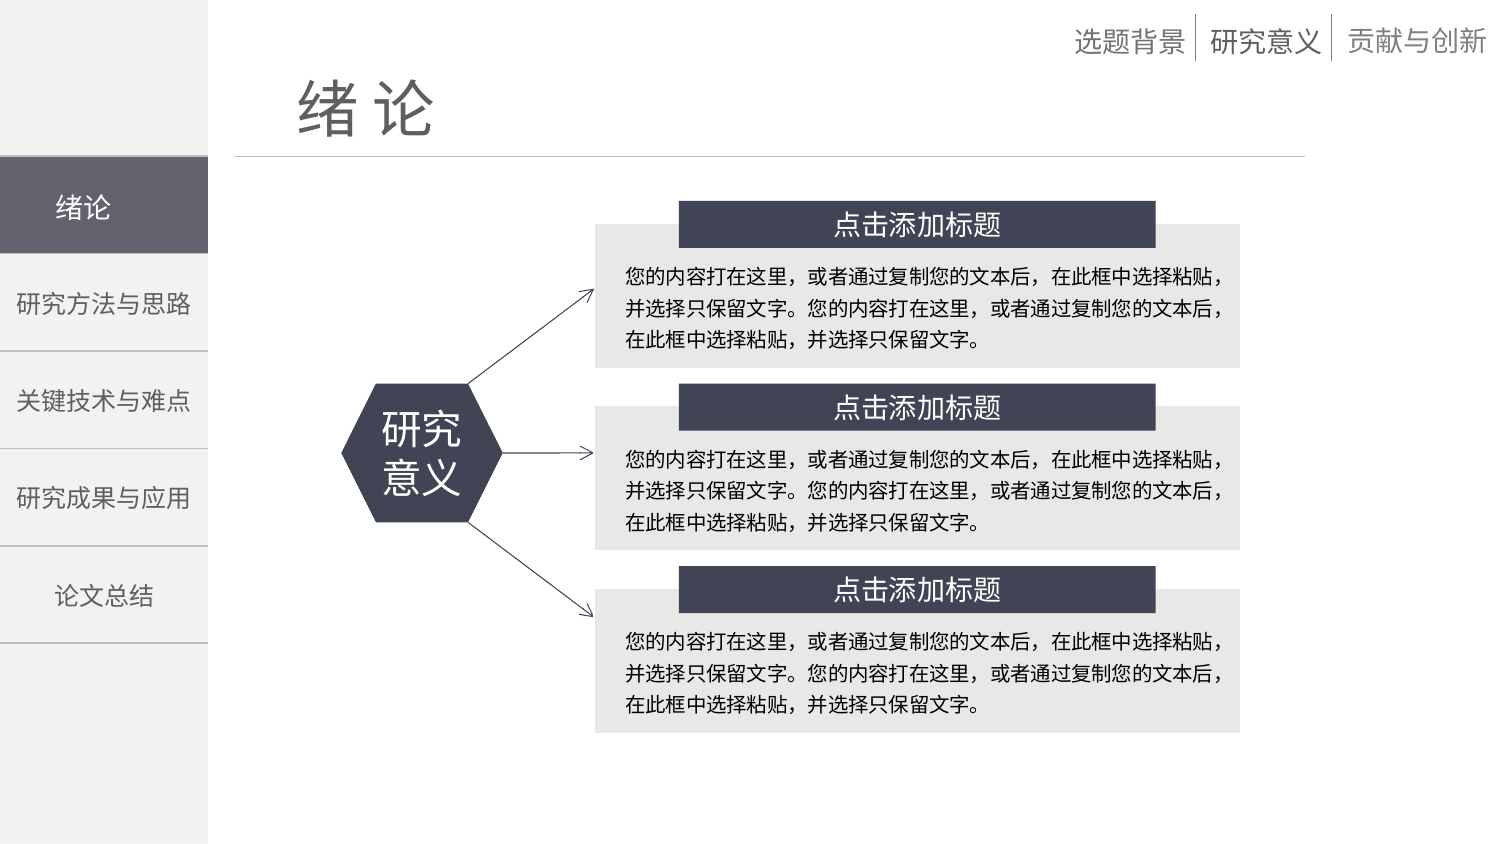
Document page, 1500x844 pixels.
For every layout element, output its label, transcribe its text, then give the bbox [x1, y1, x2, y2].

text_box [593, 587, 1242, 735]
text_box [593, 404, 1242, 553]
text_box 研究意义 [340, 382, 504, 524]
text_box 点击添加标题 [678, 565, 1157, 614]
text_box 点击添加标题 [678, 200, 1157, 249]
text_box 您的内容打在这里，或者通过复制您的文本后，在此框中选择粘贴，并选择只保留文字。您的内容打在这里，或者通过复制您的文本后，在此框中选择粘贴，并选择只保留文字。 [616, 434, 1232, 539]
text_box 您的内容打在这里，或者通过复制您的文本后，在此框中选择粘贴，并选择只保留文字。您的内容打在这里，或者通过复制您的文本后，在此框中选择粘贴，并选择只保留文字。 [616, 617, 1232, 722]
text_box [467, 522, 595, 618]
text_box [593, 222, 1242, 370]
text_box 点击添加标题 [678, 383, 1157, 432]
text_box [467, 288, 595, 384]
text_box 您的内容打在这里，或者通过复制您的文本后，在此框中选择粘贴，并选择只保留文字。您的内容打在这里，或者通过复制您的文本后，在此框中选择粘贴，并选择只保留文字。 [616, 252, 1232, 357]
